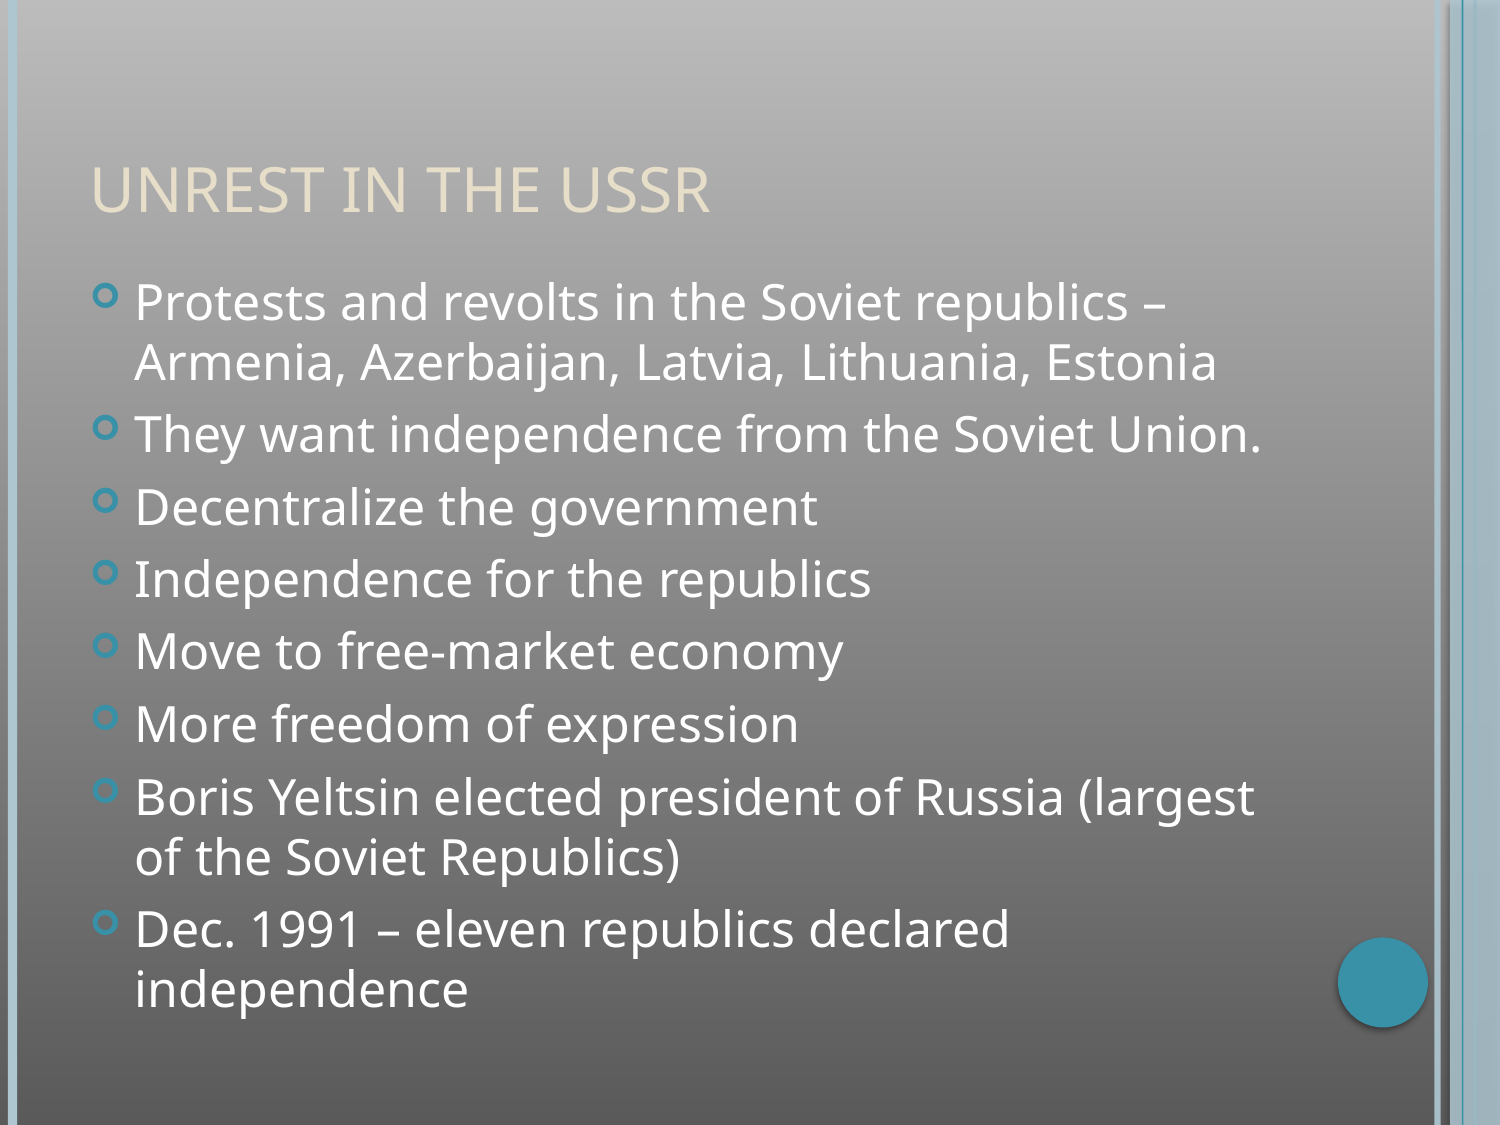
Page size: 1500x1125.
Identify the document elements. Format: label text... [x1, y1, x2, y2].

title Unrest in the USSR [75, 45, 1300, 233]
list Protests and revolts in the Soviet republics – Armenia, Azerbaijan, Latvia, Lithuania, Estonia They want independence from the Soviet Union. Decentralize the government Independence for the republics Move to free-market economy More freedom of expression Boris Yeltsin elected president of Russia (largest of the Soviet Republics) Dec. 1991 – eleven republics declared independence [75, 262, 1300, 1062]
